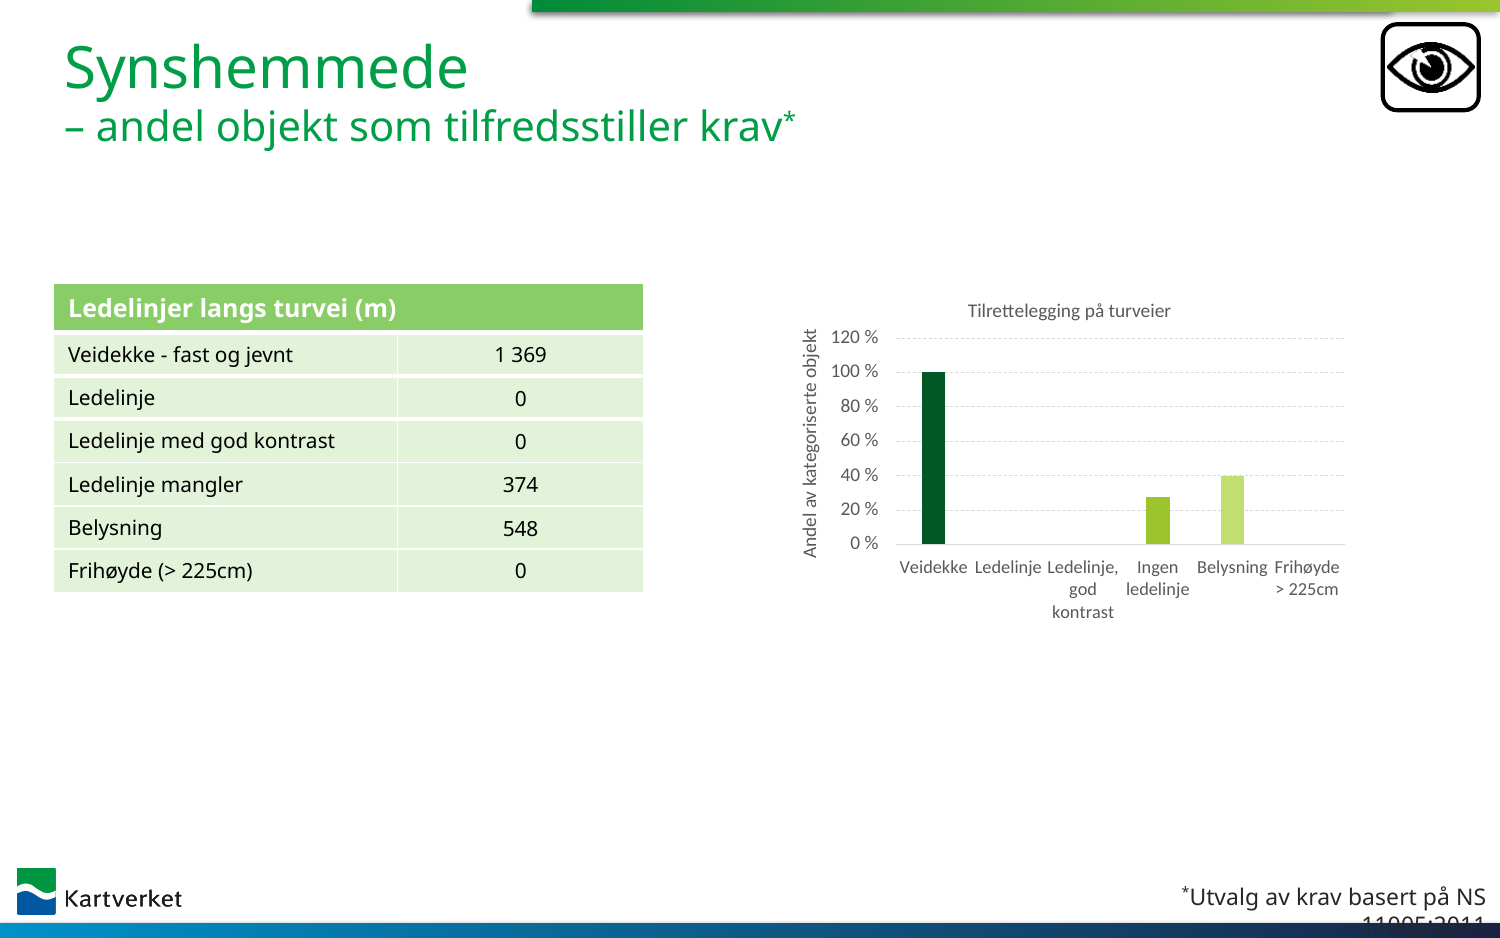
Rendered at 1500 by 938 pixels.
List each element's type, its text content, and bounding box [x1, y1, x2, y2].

table_cell 374 [398, 463, 643, 505]
table_cell 1 369 [398, 335, 643, 374]
table_cell Ledelinje mangler [54, 463, 397, 505]
table_header Ledelinjer langs turvei (m) [54, 284, 643, 330]
text_box *Utvalg av krav basert på NS 11005:2011 [1068, 873, 1500, 938]
table_cell Ledelinje [54, 378, 397, 417]
table_cell 548 [398, 507, 643, 548]
table_cell Ledelinje med god kontrast [54, 421, 397, 462]
table_cell 0 [398, 421, 643, 462]
table_cell 0 [398, 550, 643, 592]
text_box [1382, 24, 1480, 111]
table_cell Veidekke - fast og jevnt [54, 335, 397, 374]
table_cell Frihøyde (> 225cm) [54, 550, 397, 592]
picture [791, 291, 1348, 630]
table_cell 0 [398, 378, 643, 417]
table_cell Belysning [54, 507, 397, 548]
text_box Synshemmede – andel objekt som tilfredsstiller krav* [49, 24, 1431, 158]
